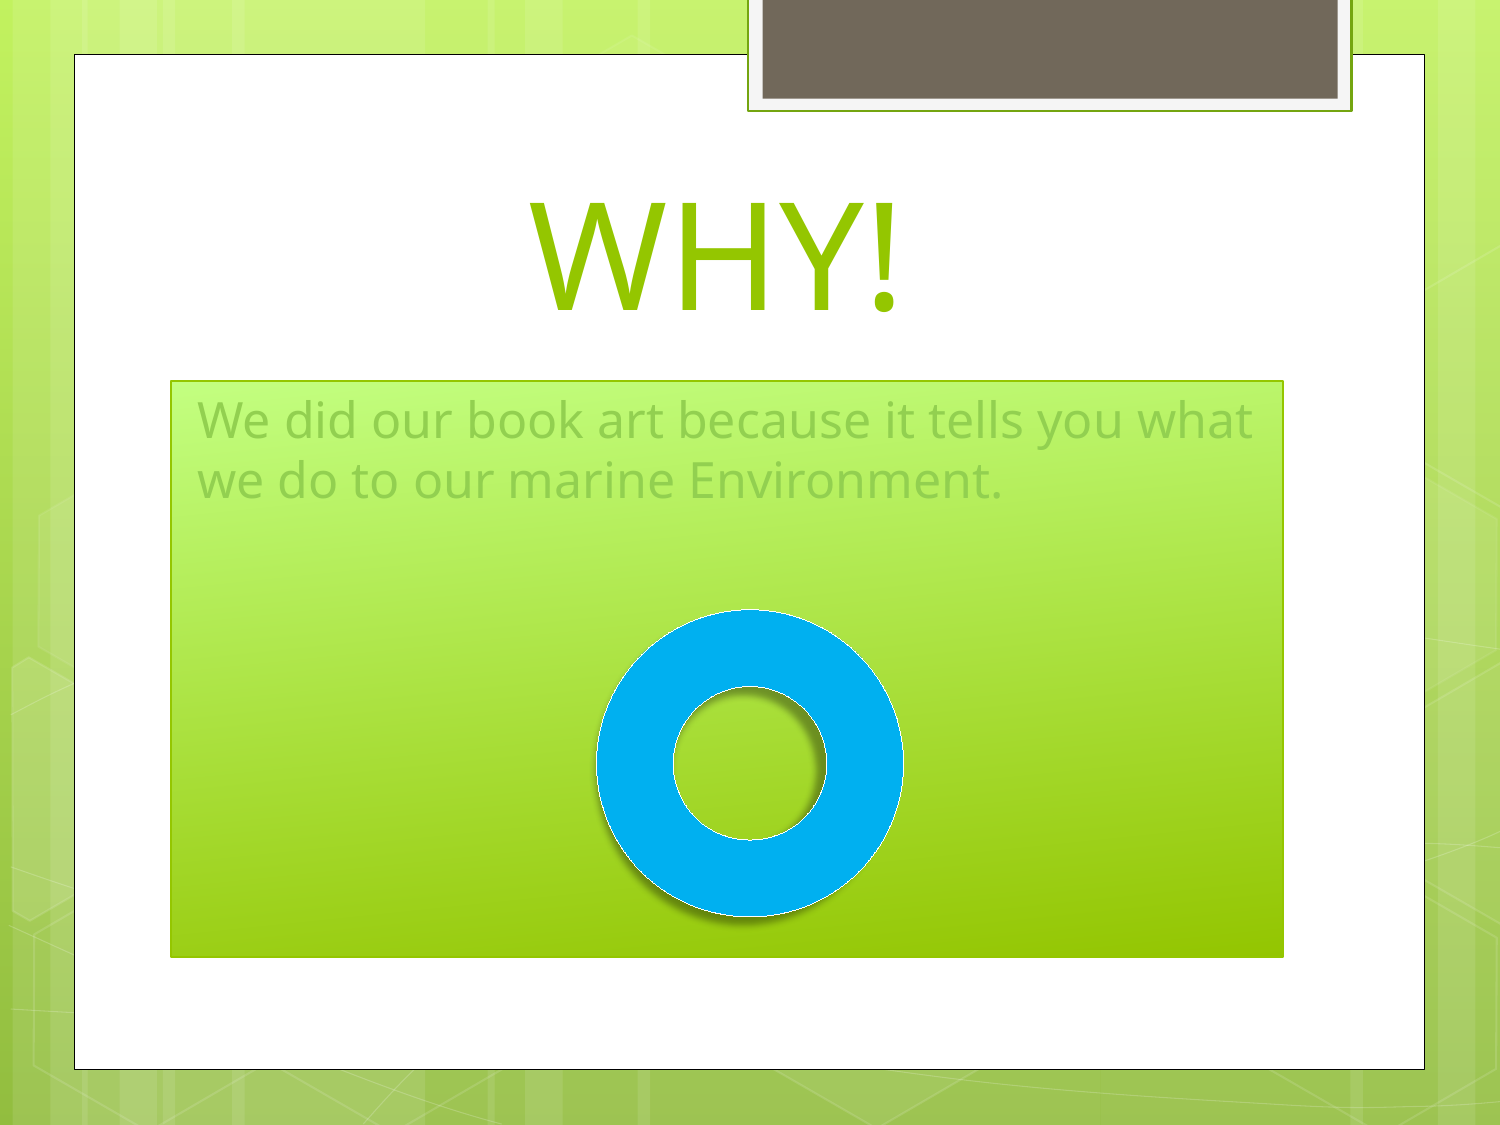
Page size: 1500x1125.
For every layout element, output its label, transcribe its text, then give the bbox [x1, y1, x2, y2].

list We did our book art because it tells you what we do to our marine Environment. [170, 380, 1284, 958]
text_box [596, 609, 904, 917]
title WHY! [513, 160, 951, 349]
